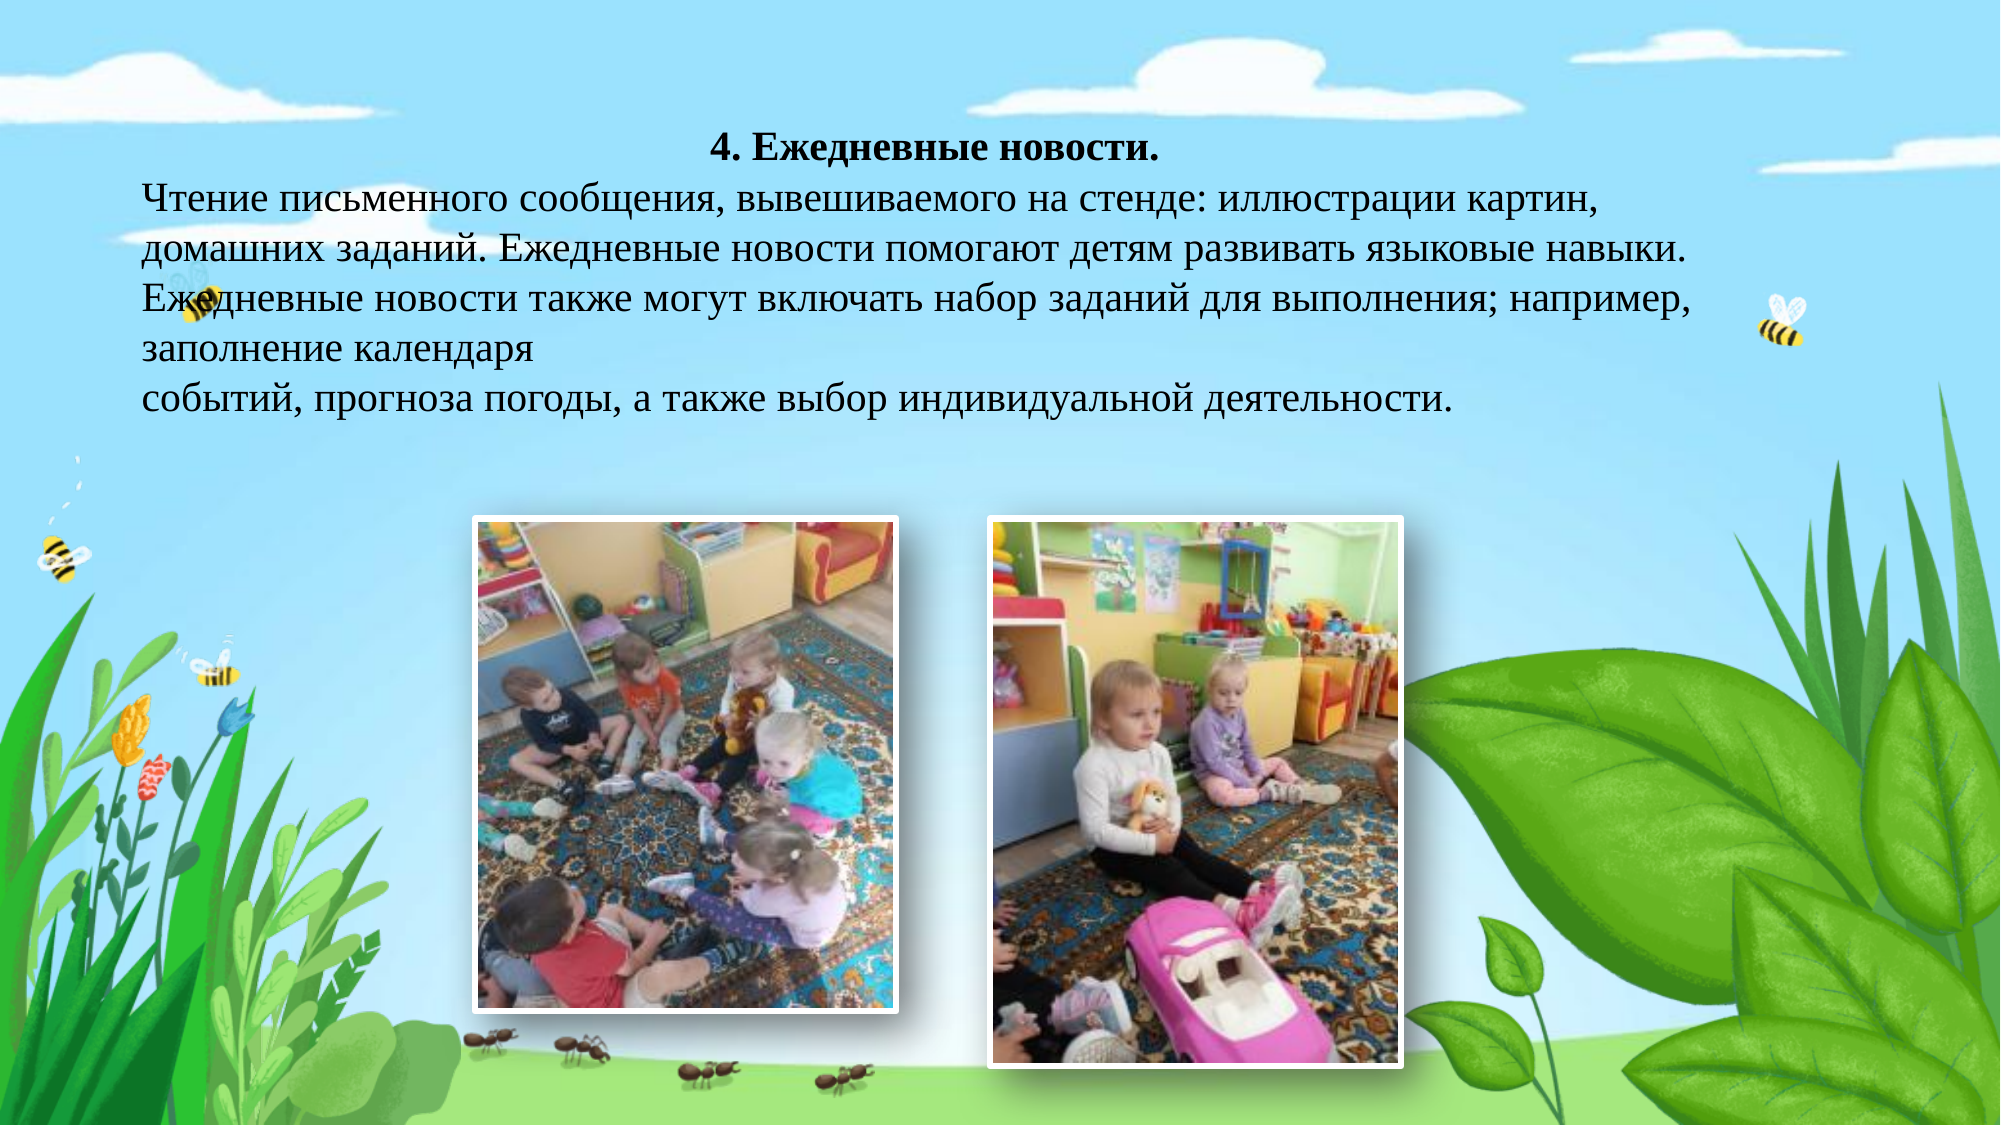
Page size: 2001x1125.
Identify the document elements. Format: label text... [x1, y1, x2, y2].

text_box 4. Ежедневные новости. Чтение письменного сообщения, вывешиваемого на стенде: иллюстрации картин, домашних заданий. Ежедневные новости помогают детям развивать языковые навыки. Ежедневные новости также могут включать набор заданий для выполнения; например, заполнение календаря событий, прогноза погоды, а также выбор индивидуальной деятельности. [126, 111, 1754, 427]
picture [0, 0, 2001, 1125]
